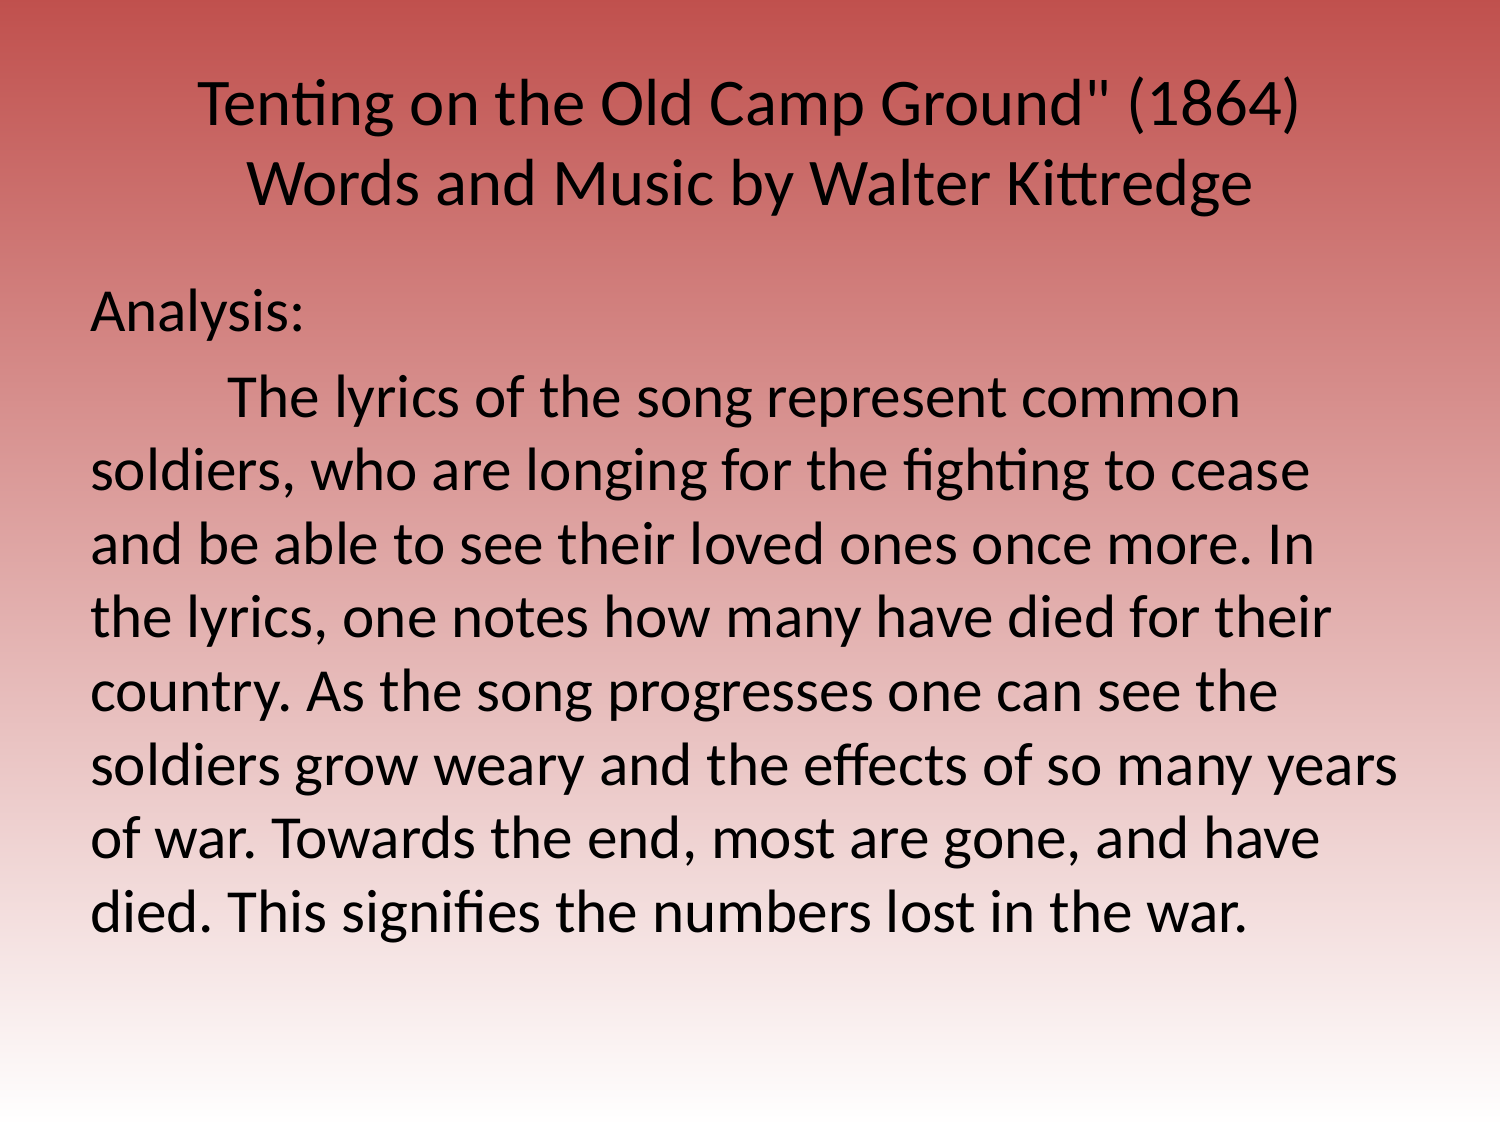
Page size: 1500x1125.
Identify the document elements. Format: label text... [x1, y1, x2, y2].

title Tenting on the Old Camp Ground" (1864) Words and Music by Walter Kittredge [75, 45, 1425, 233]
list Analysis: The lyrics of the song represent common soldiers, who are longing for the fighting to cease and be able to see their loved ones once more. In the lyrics, one notes how many have died for their country. As the song progresses one can see the soldiers grow weary and the effects of so many years of war. Towards the end, most are gone, and have died. This signifies the numbers lost in the war. [75, 262, 1425, 1005]
